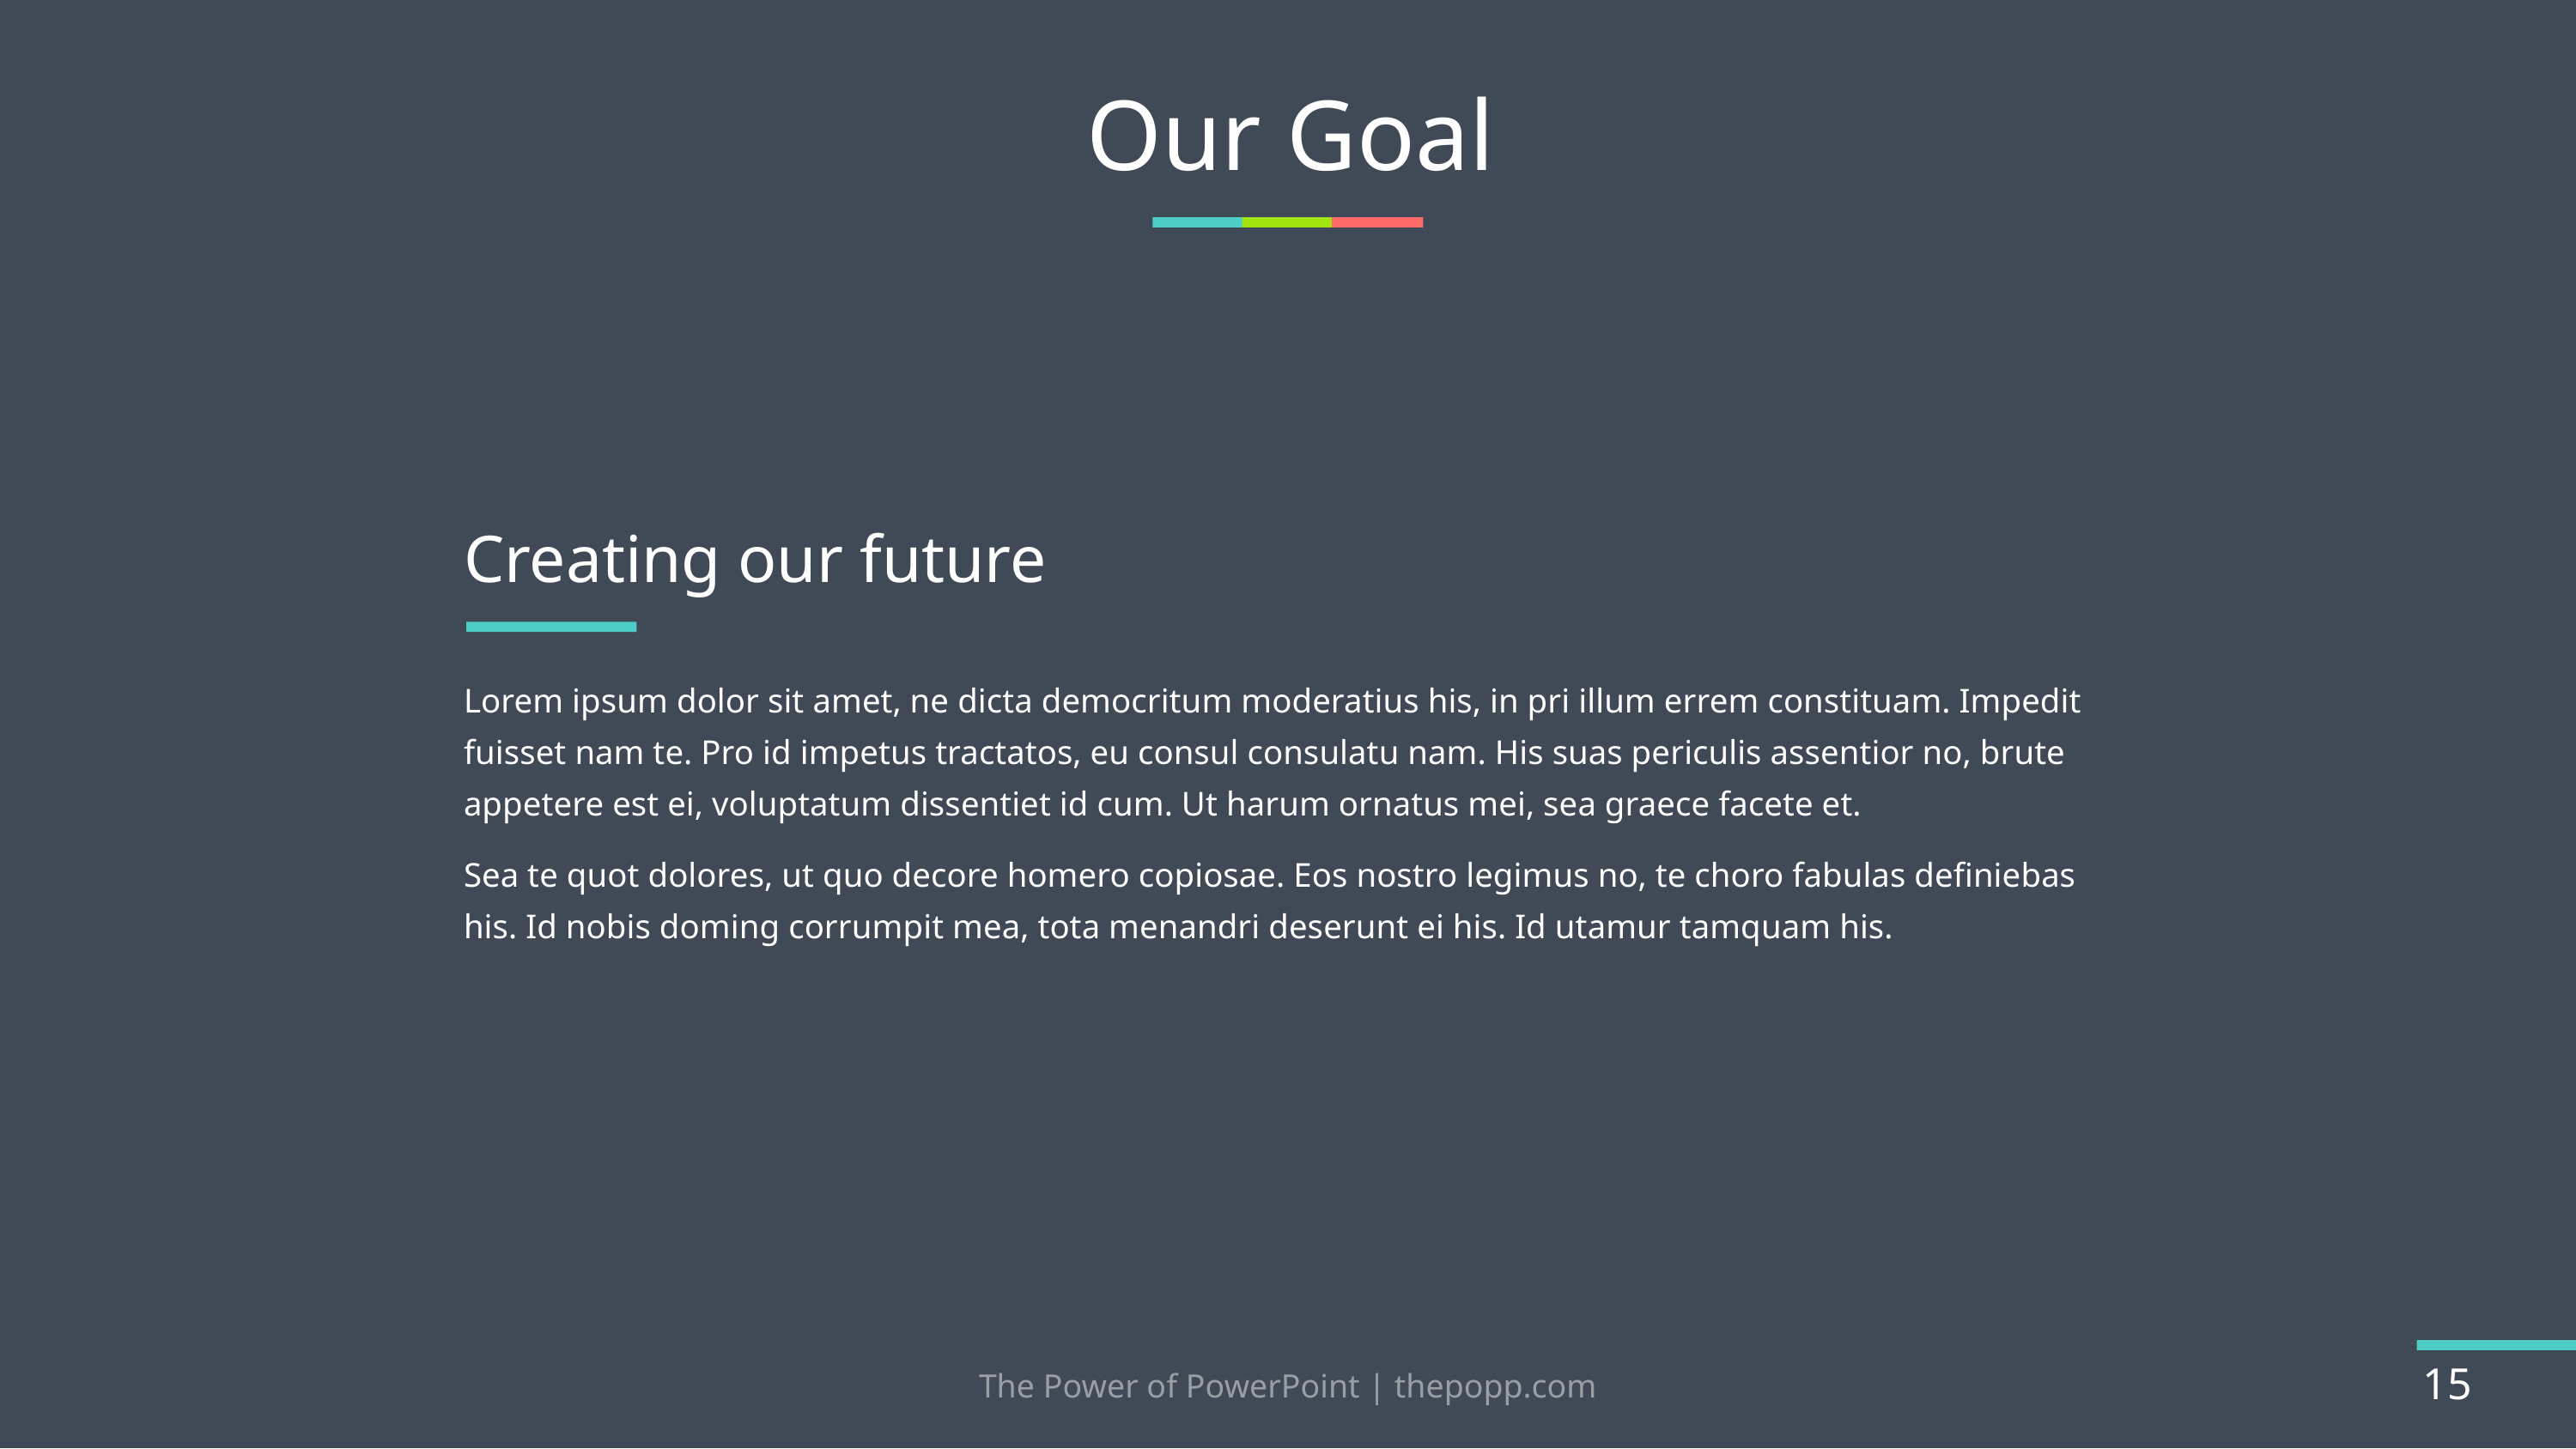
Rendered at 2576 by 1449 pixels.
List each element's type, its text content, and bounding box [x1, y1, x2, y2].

title Our Goal [69, 49, 2512, 230]
list Creating our future [451, 504, 2125, 609]
footer The Power of PowerPoint | thepopp.com [853, 1349, 1723, 1427]
slide_number 15 [2409, 1351, 2576, 1421]
list Lorem ipsum dolor sit amet, ne dicta democritum moderatius his, in pri illum errem constituam. Impedit fuisset nam te. Pro id impetus tractatos, eu consul consulatu nam. His suas periculis assentior no, brute appetere est ei, voluptatum dissentiet id cum. Ut harum ornatus mei, sea graece facete et. Sea te quot dolores, ut quo decore homero copiosae. Eos nostro legimus no, te choro fabulas definiebas his. Id nobis doming corrumpit mea, tota menandri deserunt ei his. Id utamur tamquam his. [451, 661, 2125, 995]
